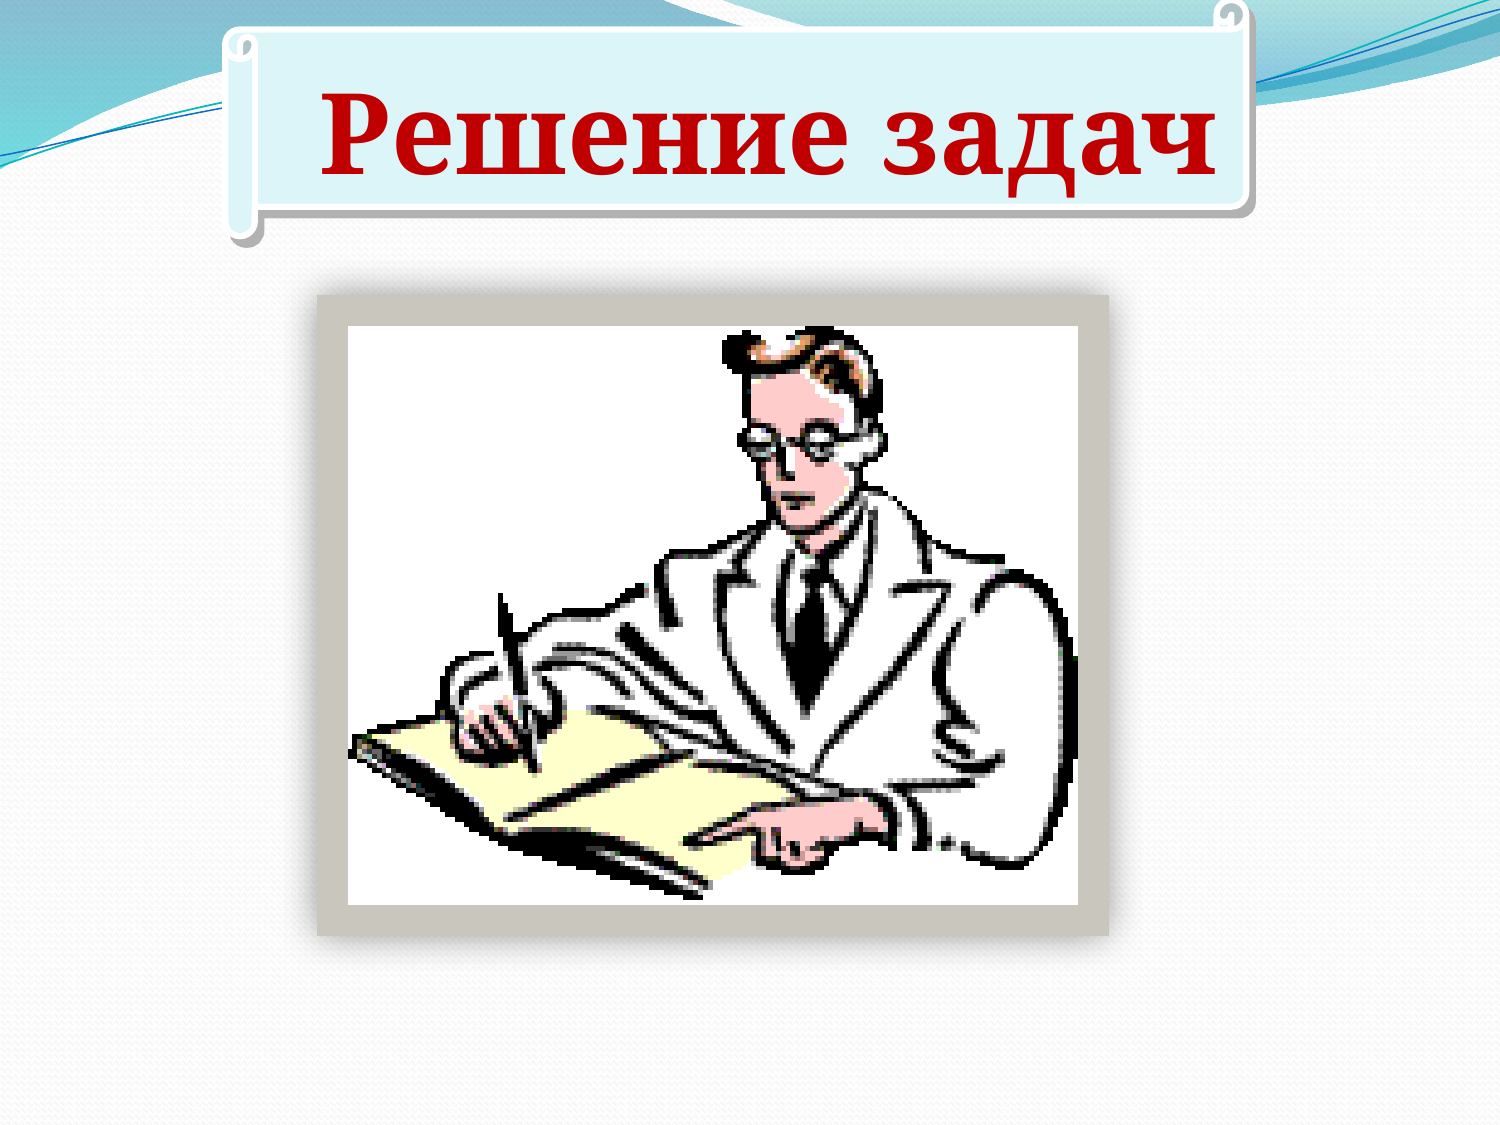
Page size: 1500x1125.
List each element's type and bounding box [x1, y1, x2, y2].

text_box [224, 0, 1247, 237]
picture [348, 326, 1079, 906]
